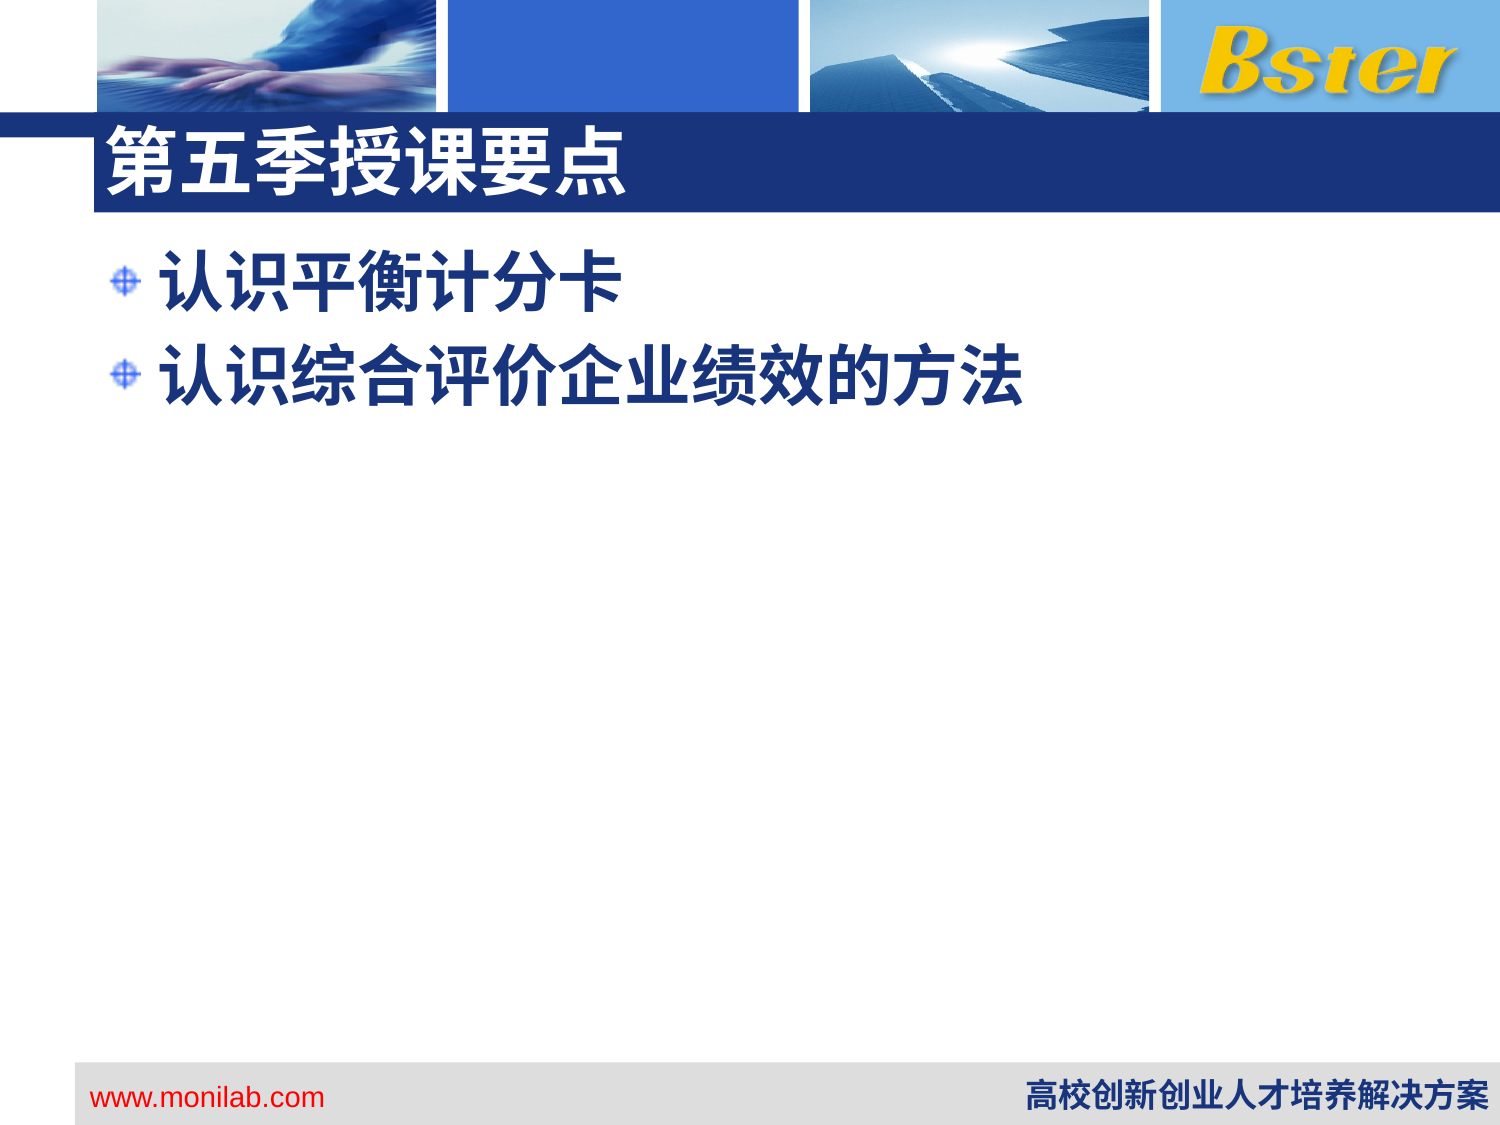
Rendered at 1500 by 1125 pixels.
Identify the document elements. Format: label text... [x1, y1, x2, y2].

picture [101, 353, 141, 394]
picture [1199, 26, 1458, 94]
list 认识平衡计分卡 认识综合评价企业绩效的方法 [74, 232, 1454, 1034]
title 第五季授课要点 [88, 113, 1369, 206]
picture [97, 0, 437, 112]
picture [810, 0, 1150, 112]
picture [101, 260, 141, 301]
